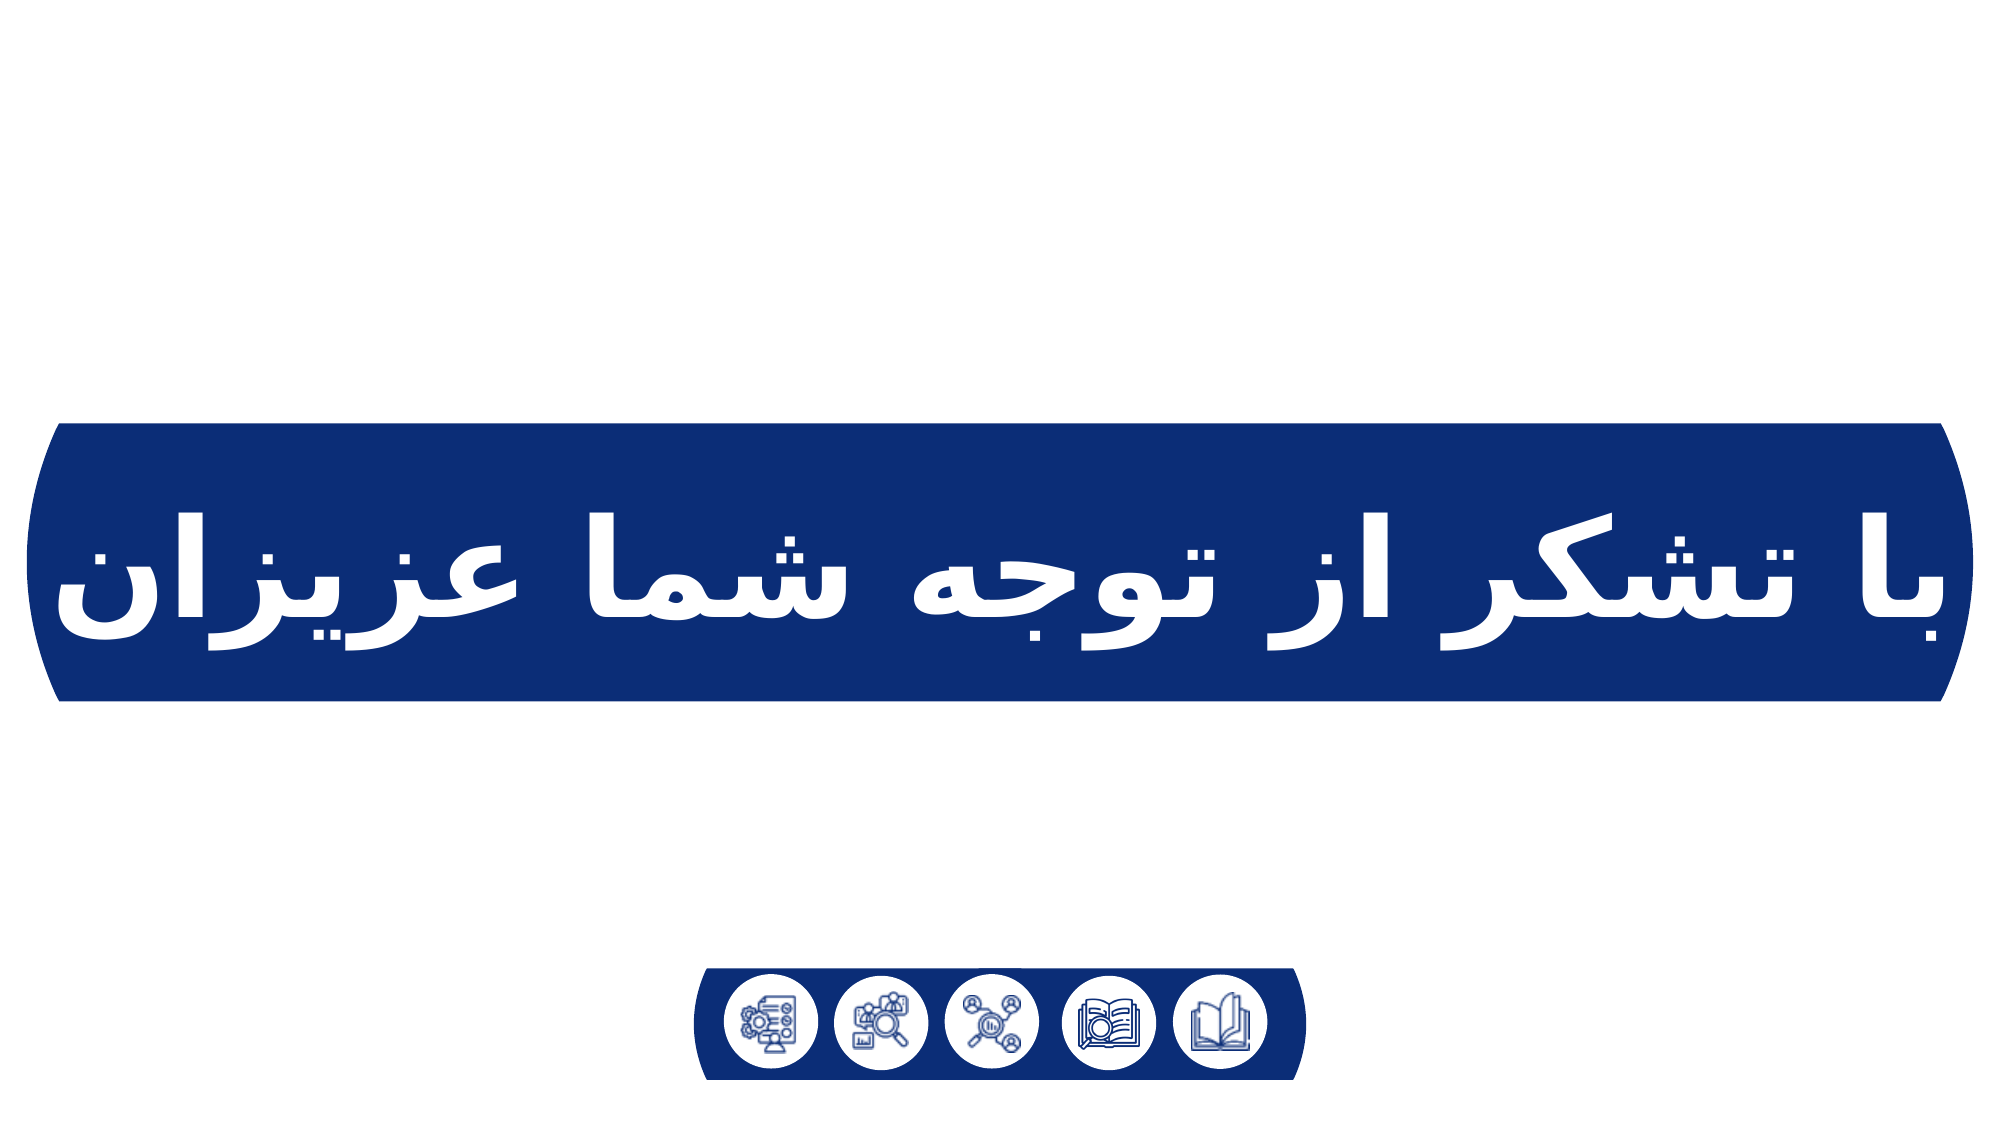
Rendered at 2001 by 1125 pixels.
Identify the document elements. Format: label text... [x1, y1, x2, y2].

picture [739, 995, 798, 1054]
picture [963, 995, 1021, 1053]
text_box [944, 974, 1040, 1069]
picture [1078, 993, 1140, 1055]
picture [1191, 992, 1250, 1051]
text_box [834, 975, 929, 1071]
text_box [723, 974, 819, 1069]
text_box [1061, 975, 1157, 1071]
text_box با تشکر از توجه شما عزیزان [32, 472, 1974, 653]
picture [852, 991, 909, 1050]
text_box [1172, 974, 1268, 1069]
